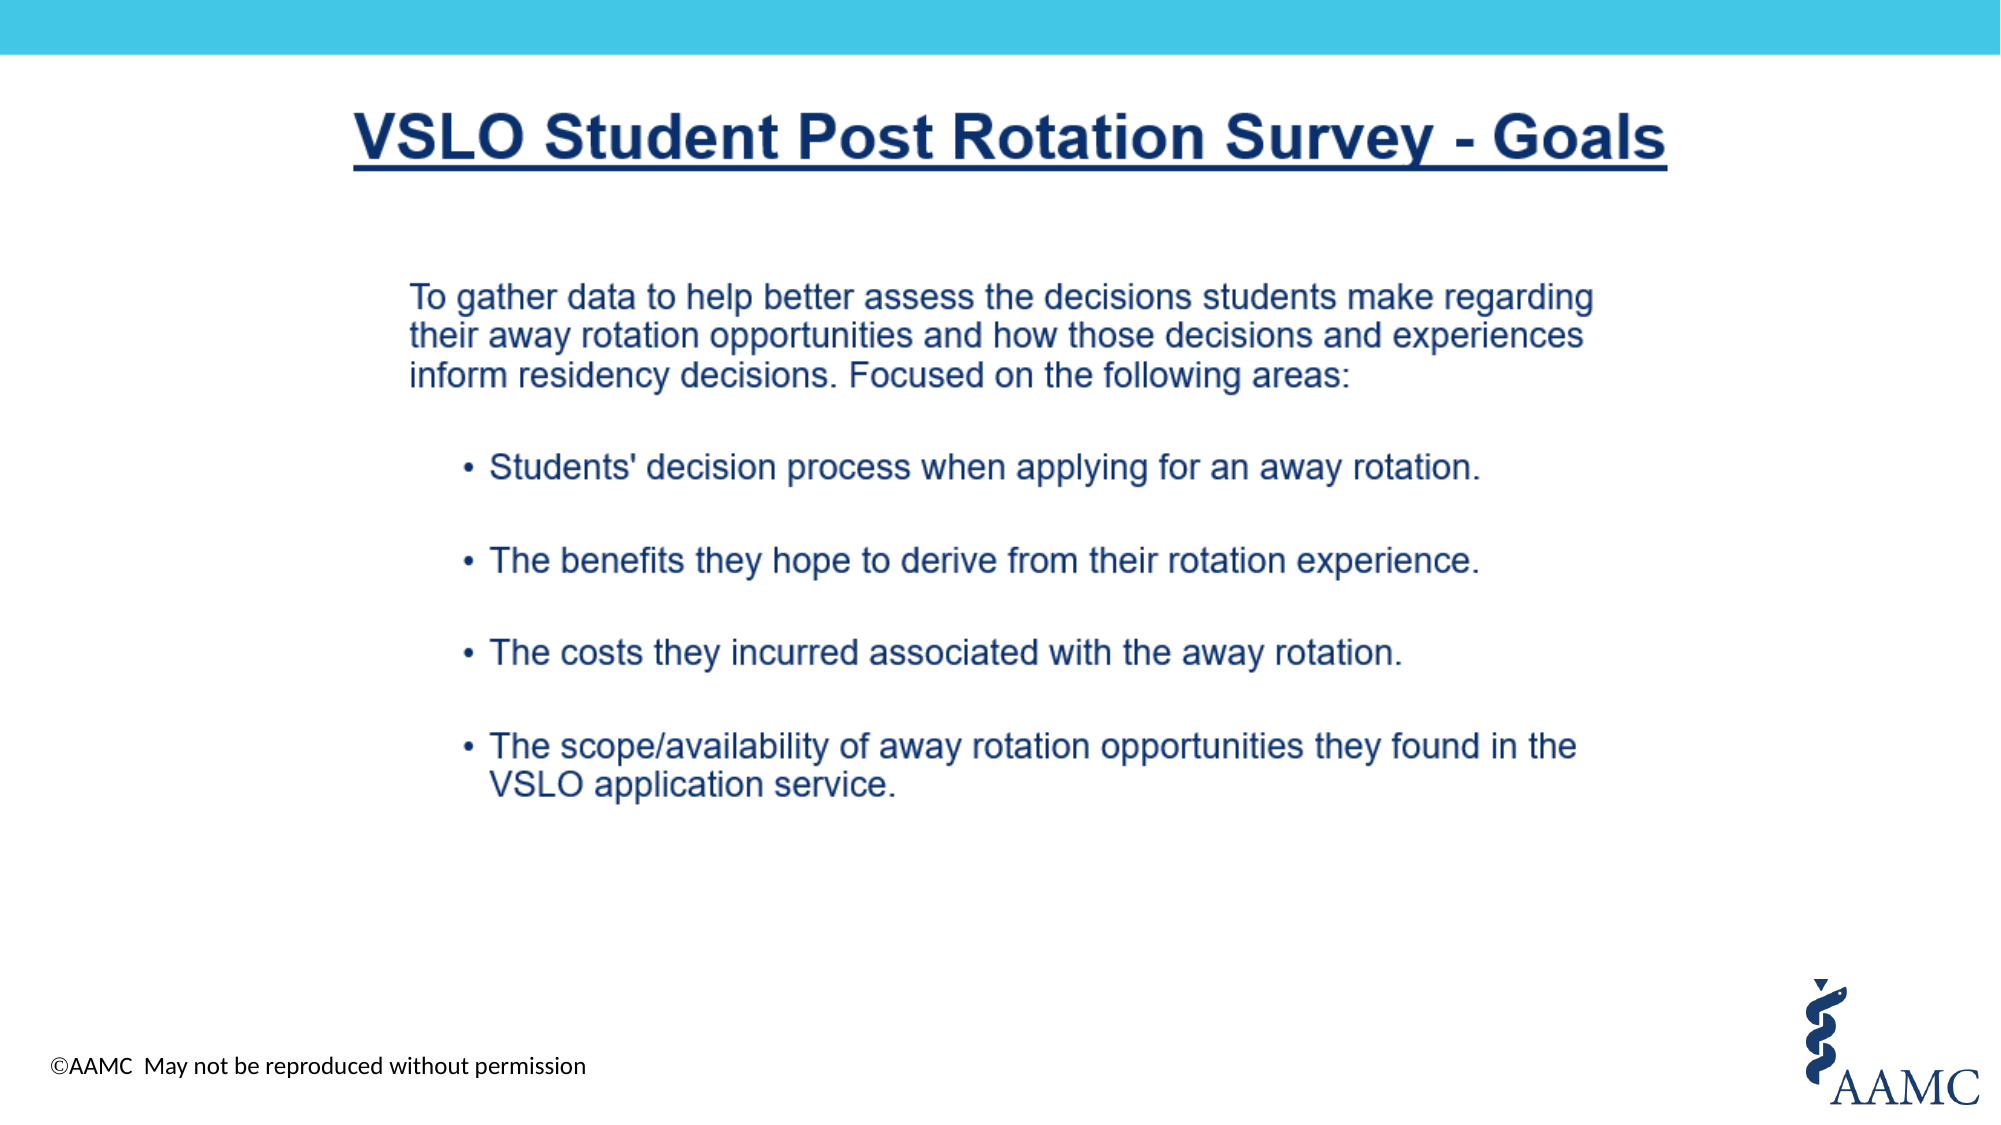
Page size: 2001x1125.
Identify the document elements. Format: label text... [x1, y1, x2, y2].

picture [0, 0, 2001, 1125]
text_box ©AAMC May not be reproduced without permission [35, 1042, 933, 1125]
